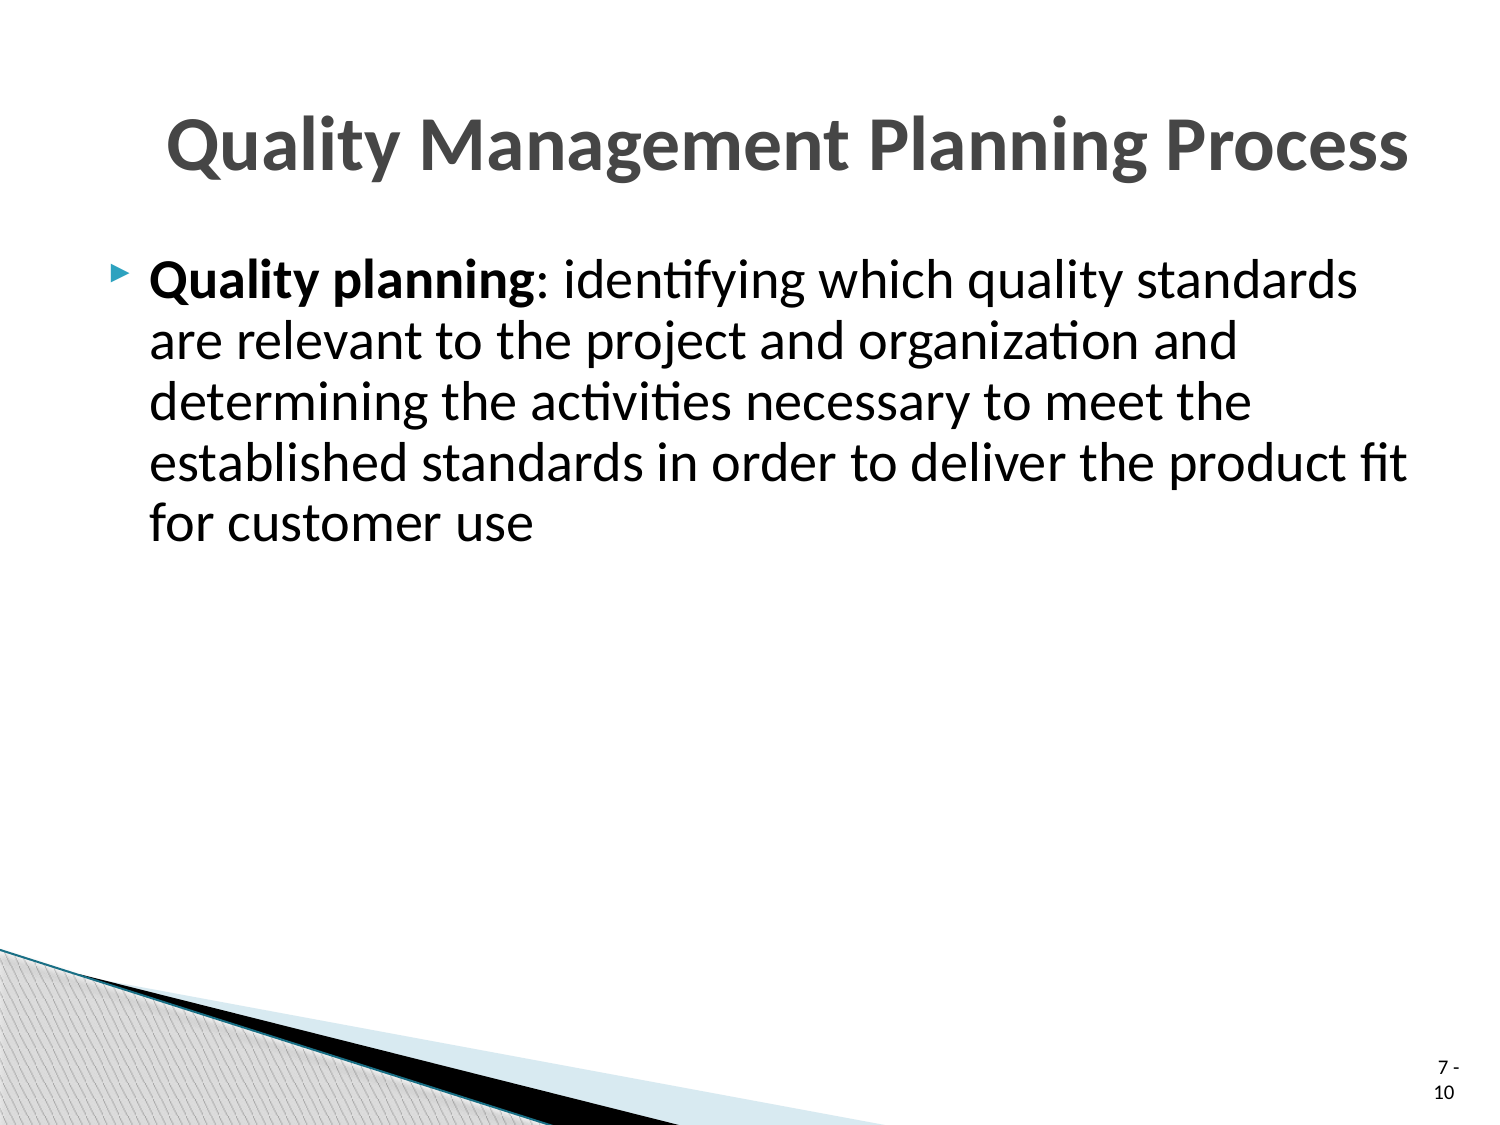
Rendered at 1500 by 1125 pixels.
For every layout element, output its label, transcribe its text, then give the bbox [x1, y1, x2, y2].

slide_number 7 - 10 [1418, 1051, 1479, 1112]
title Quality Management Planning Process [75, 45, 1425, 233]
list Quality planning: identifying which quality standards are relevant to the project and organization and determining the activities necessary to meet the established standards in order to deliver the product fit for customer use [75, 243, 1425, 986]
